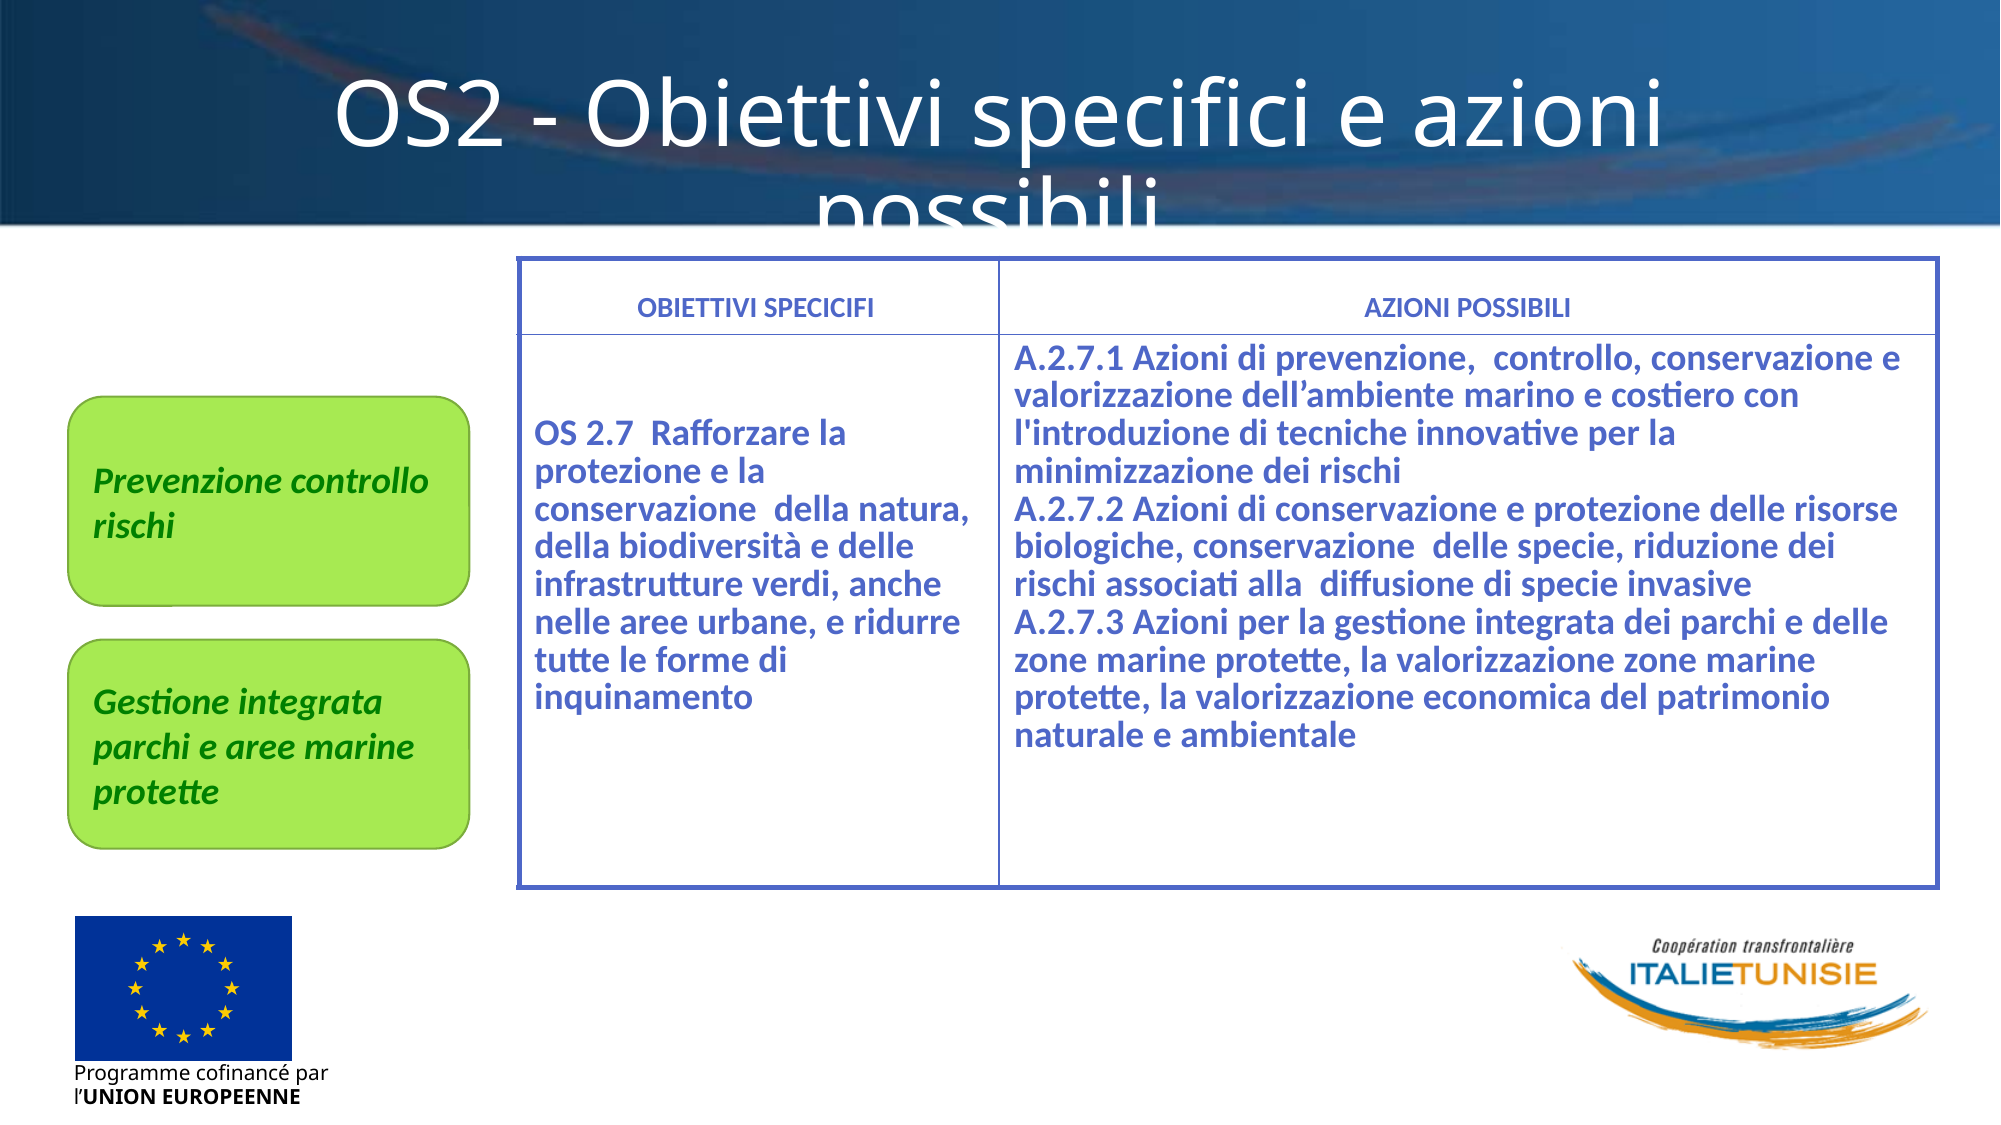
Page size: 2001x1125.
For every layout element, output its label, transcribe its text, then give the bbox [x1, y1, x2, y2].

picture [0, 0, 2000, 229]
picture [1599, 894, 1942, 1085]
text_box Gestione integrata parchi e aree marine protette [67, 638, 471, 850]
table_cell OS 2.7 Rafforzare la protezione e la conservazione della natura, della biodiversità e delle infrastrutture verdi, anche nelle aree urbane, e ridurre tutte le forme di inquinamento [522, 335, 998, 885]
list [20, 154, 1599, 1119]
table_header OBIETTIVI SPECICIFI [522, 261, 998, 334]
table_cell A.2.7.1 Azioni di prevenzione, controllo, conservazione e valorizzazione dell’ambiente marino e costiero con l'introduzione di tecniche innovative per la minimizzazione dei rischi A.2.7.2 Azioni di conservazione e protezione delle risorse biologiche, conservazione delle specie, riduzione dei rischi associati alla diffusione di specie invasive A.2.7.3 Azioni per la gestione integrata dei parchi e delle zone marine protette, la valorizzazione zone marine protette, la valorizzazione economica del patrimonio naturale e ambientale [1000, 335, 1935, 885]
table_header AZIONI POSSIBILI [1000, 261, 1935, 334]
title OS2 - Obiettivi specifici e azioni possibili [137, 59, 1863, 233]
text_box Prevenzione controllo rischi [67, 395, 471, 607]
